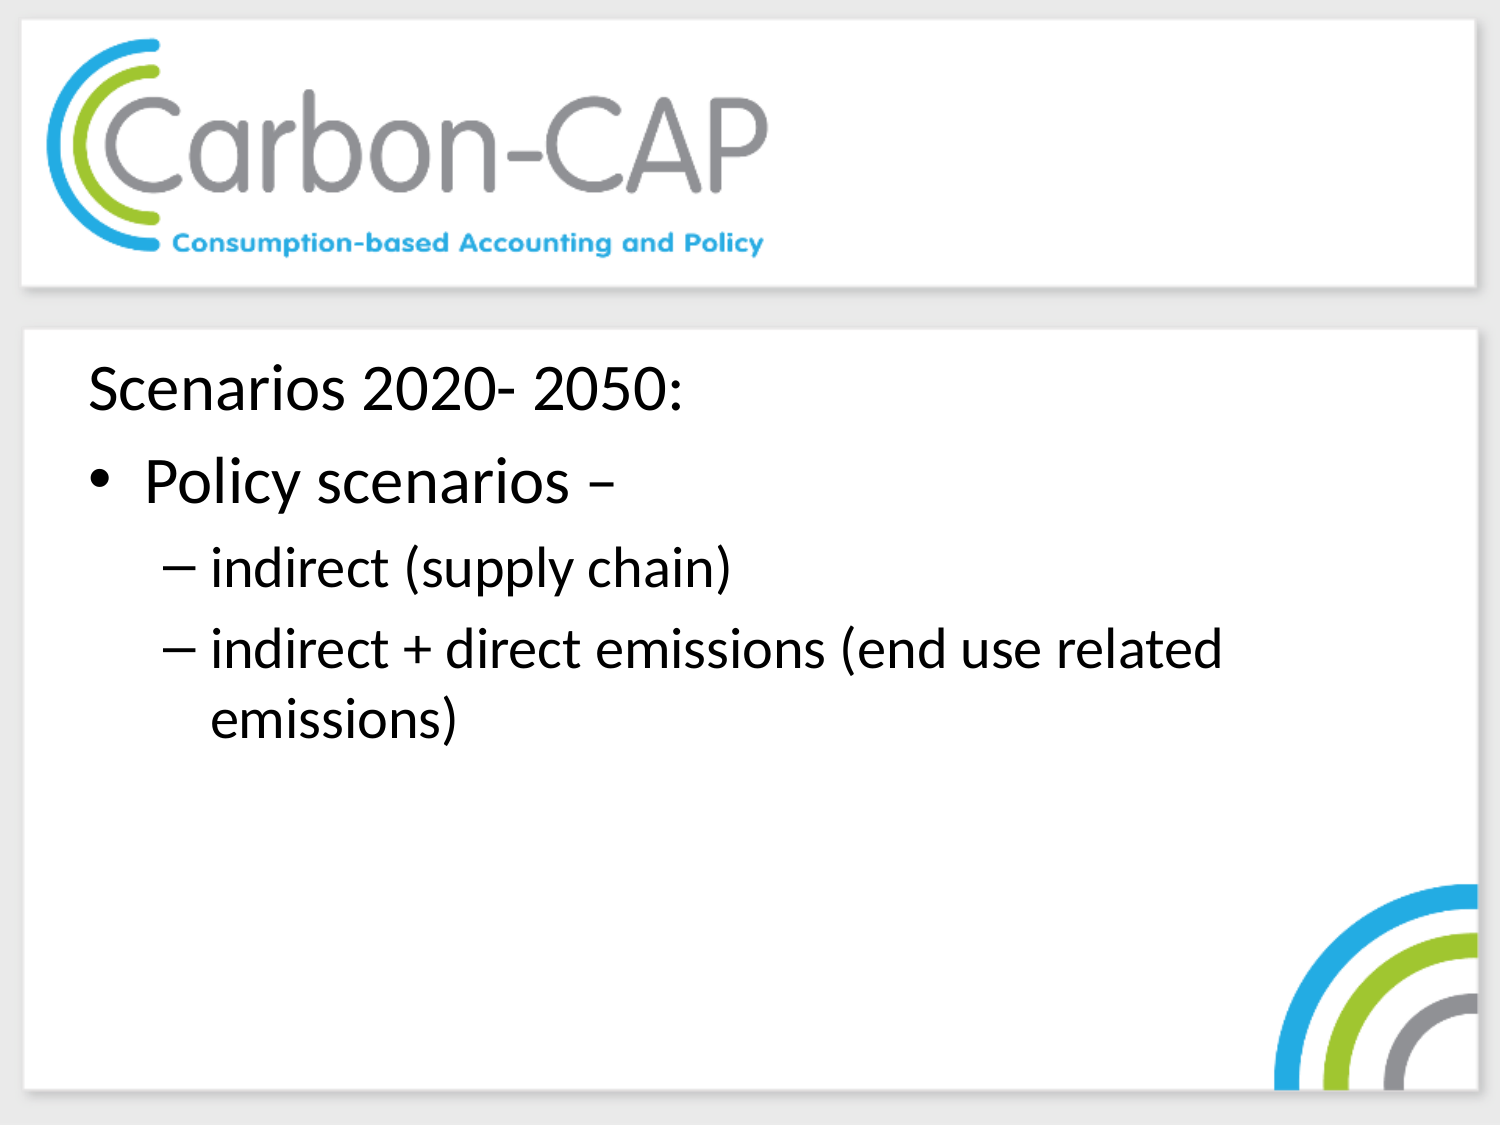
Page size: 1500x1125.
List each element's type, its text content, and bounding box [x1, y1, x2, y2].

picture [0, 0, 1500, 1125]
list Scenarios 2020- 2050: Policy scenarios – indirect (supply chain) indirect + direct emissions (end use related emissions) [73, 336, 1424, 1003]
